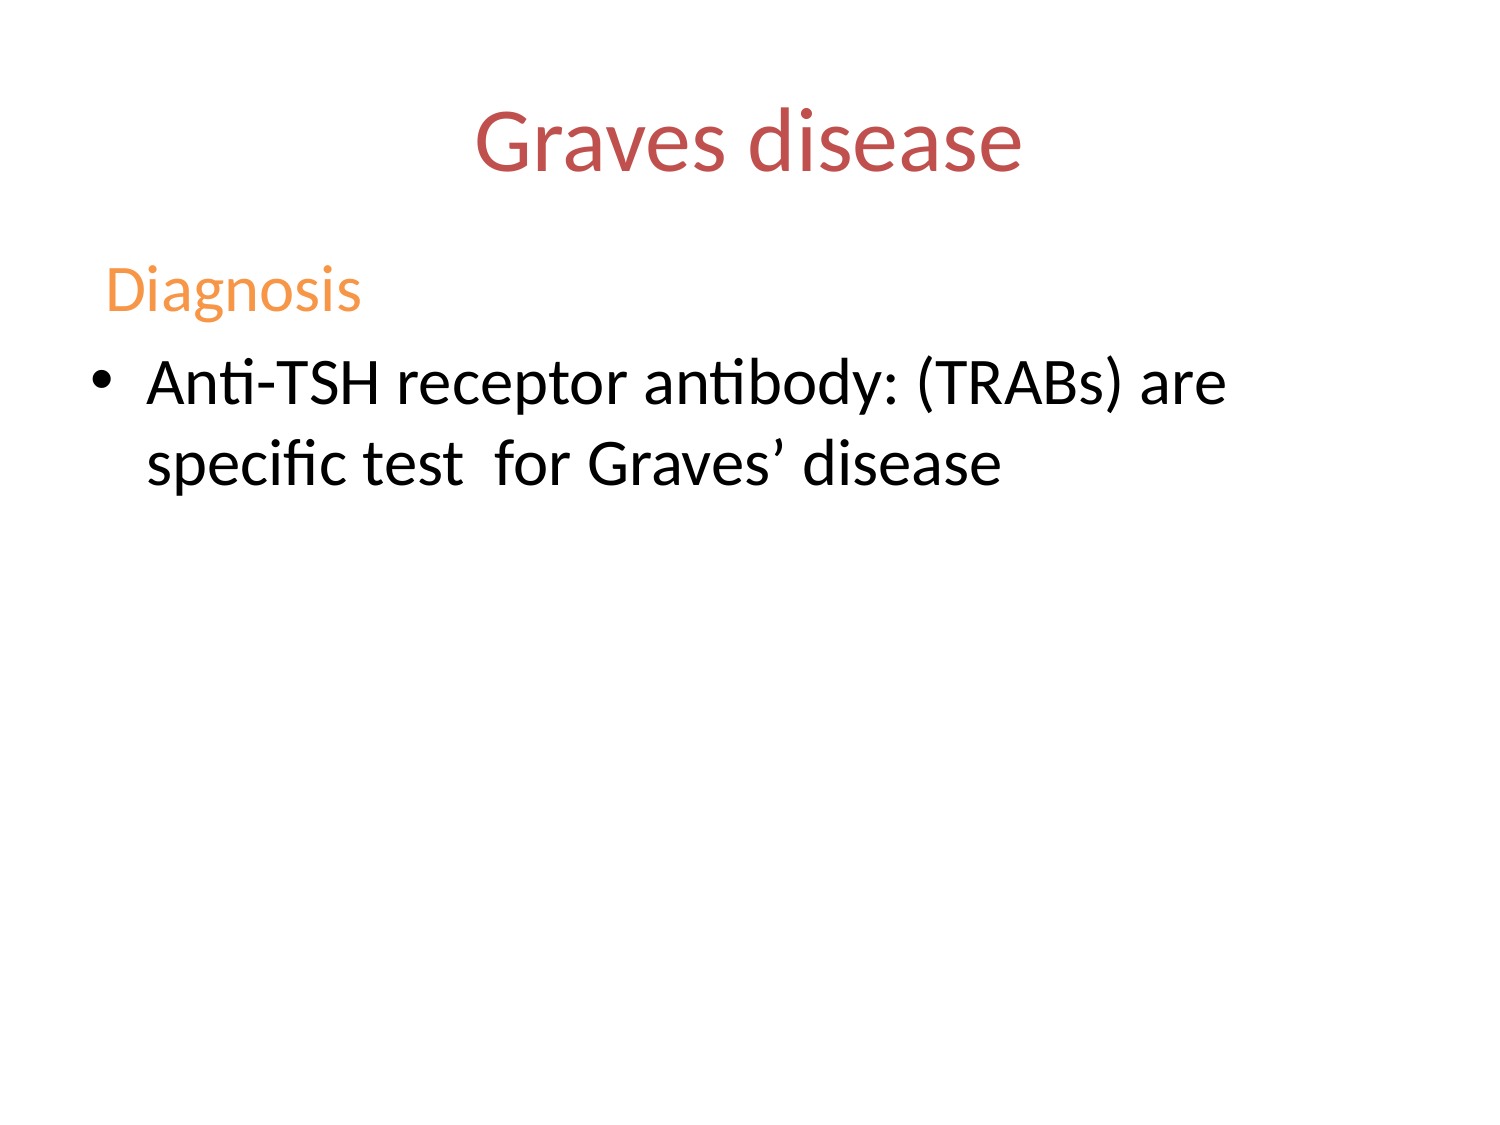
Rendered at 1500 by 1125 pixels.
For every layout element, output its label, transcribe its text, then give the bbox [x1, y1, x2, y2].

list Diagnosis Anti-TSH receptor antibody: (TRABs) are specific test for Graves’ disease [75, 237, 1425, 980]
title Graves disease [75, 45, 1425, 225]
